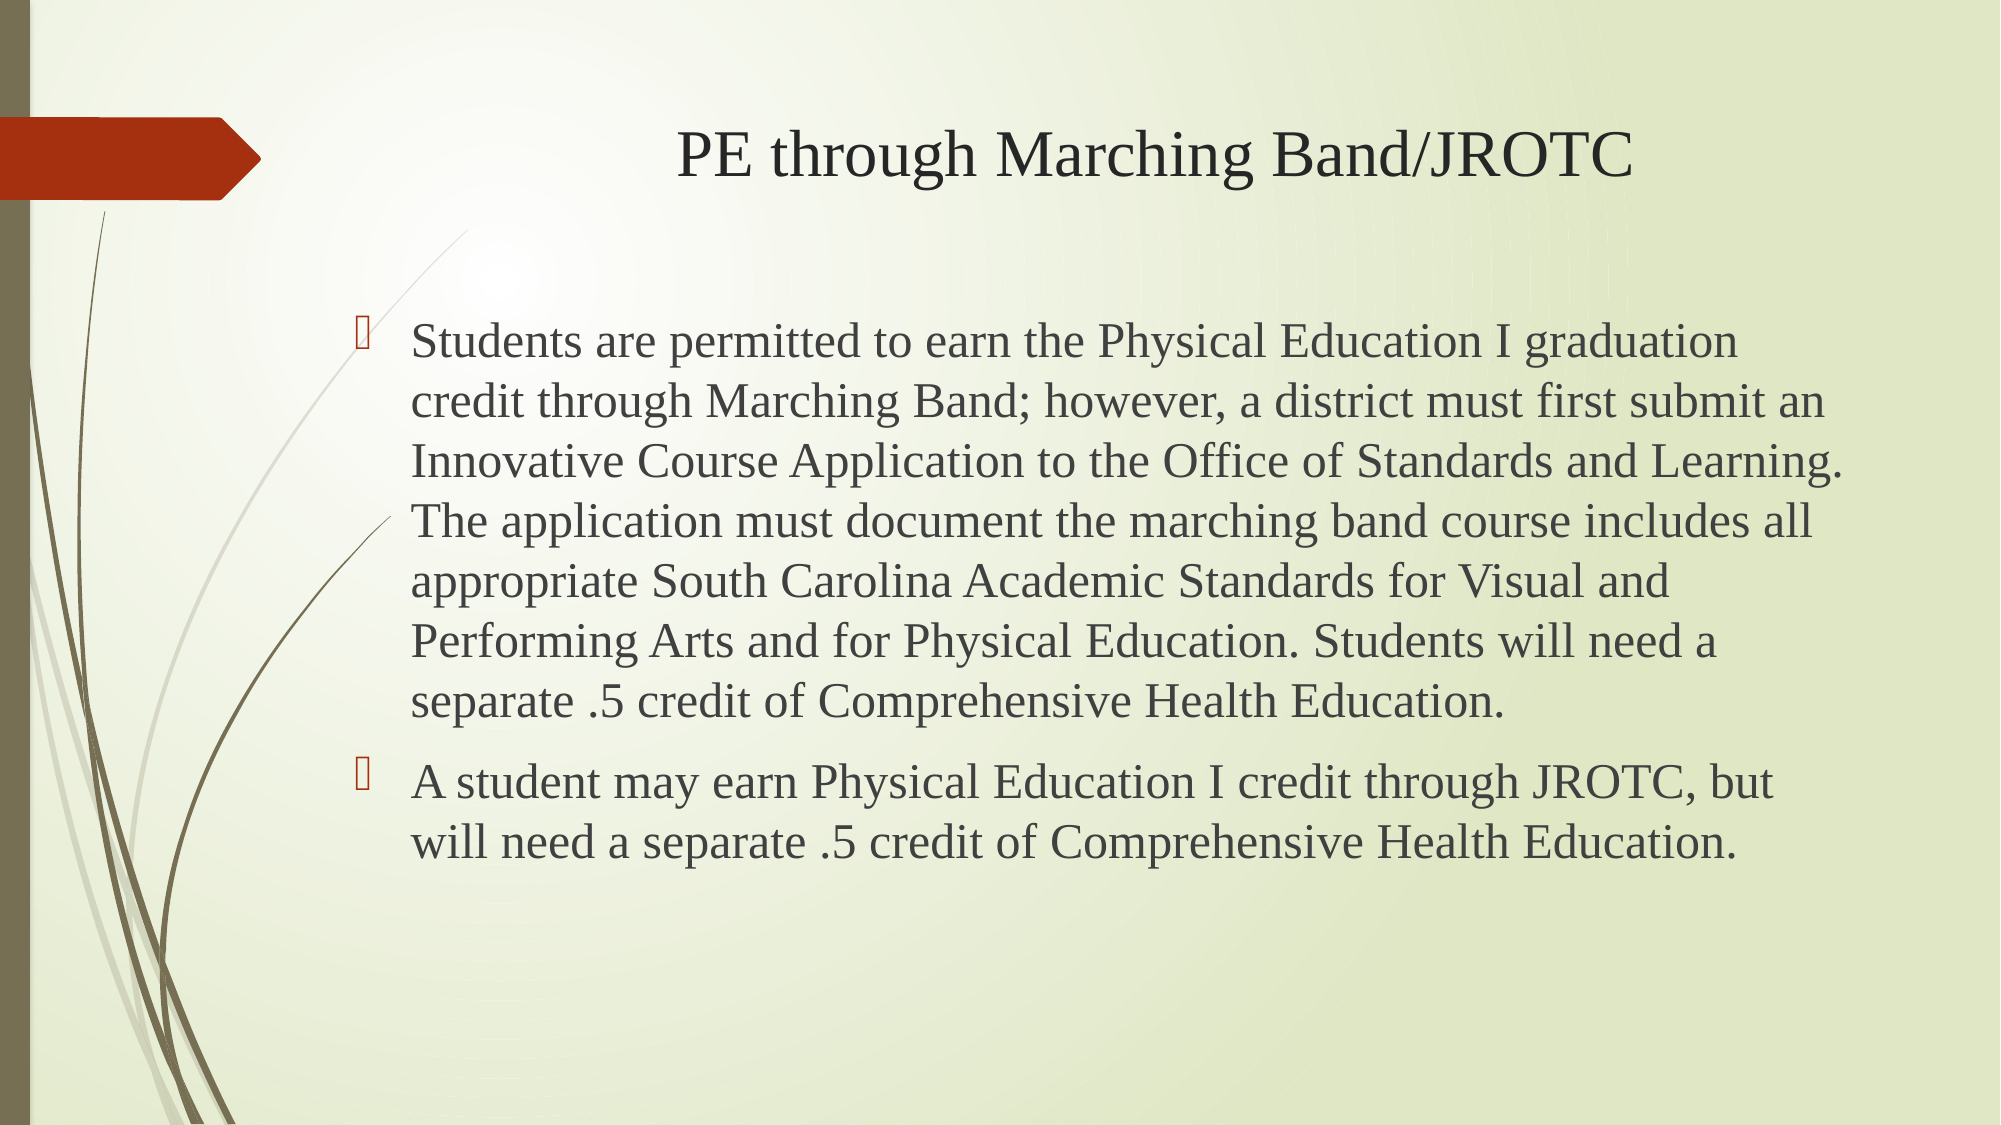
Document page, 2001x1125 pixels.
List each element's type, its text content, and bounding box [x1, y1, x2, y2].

list Students are permitted to earn the Physical Education I graduation credit through Marching Band; however, a district must first submit an Innovative Course Application to the Office of Standards and Learning. The application must document the marching band course includes all appropriate South Carolina Academic Standards for Visual and Performing Arts and for Physical Education. Students will need a separate .5 credit of Comprehensive Health Education. A student may earn Physical Education I credit through JROTC, but will need a separate .5 credit of Comprehensive Health Education. [339, 299, 1861, 920]
title PE through Marching Band/JROTC [425, 102, 1888, 220]
